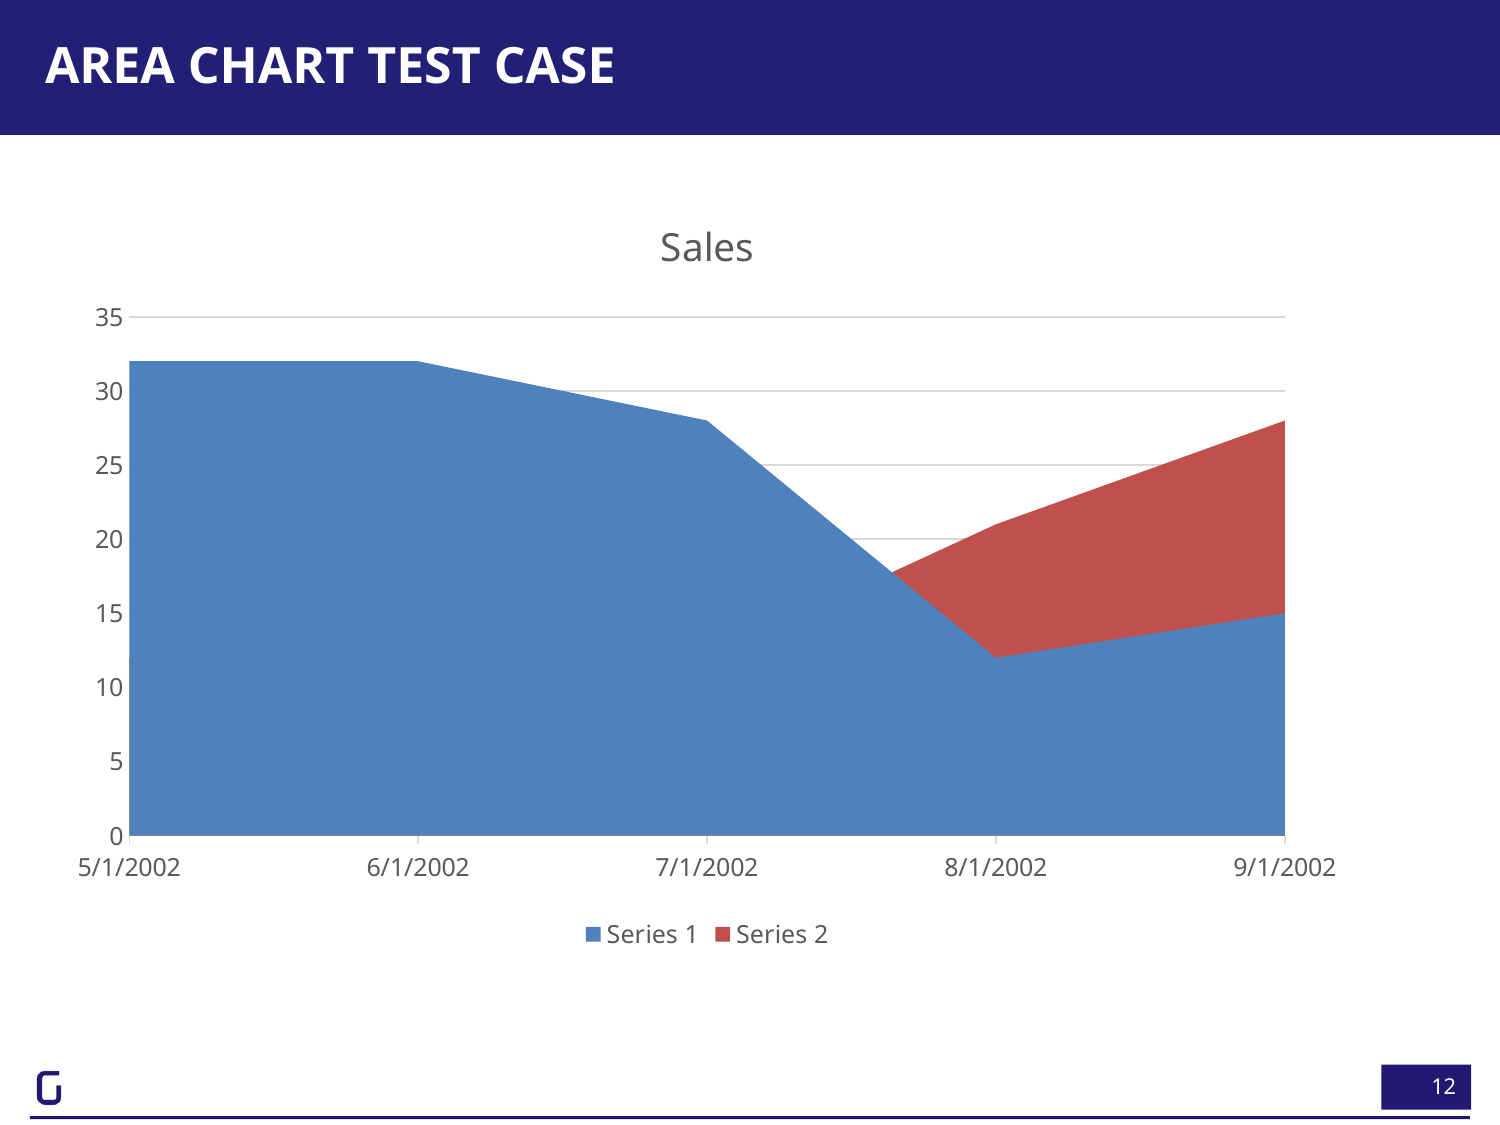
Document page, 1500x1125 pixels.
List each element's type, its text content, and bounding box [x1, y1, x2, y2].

picture [30, 1064, 67, 1110]
title Area Chart Test Case [30, 15, 1470, 120]
chart [51, 184, 1363, 958]
